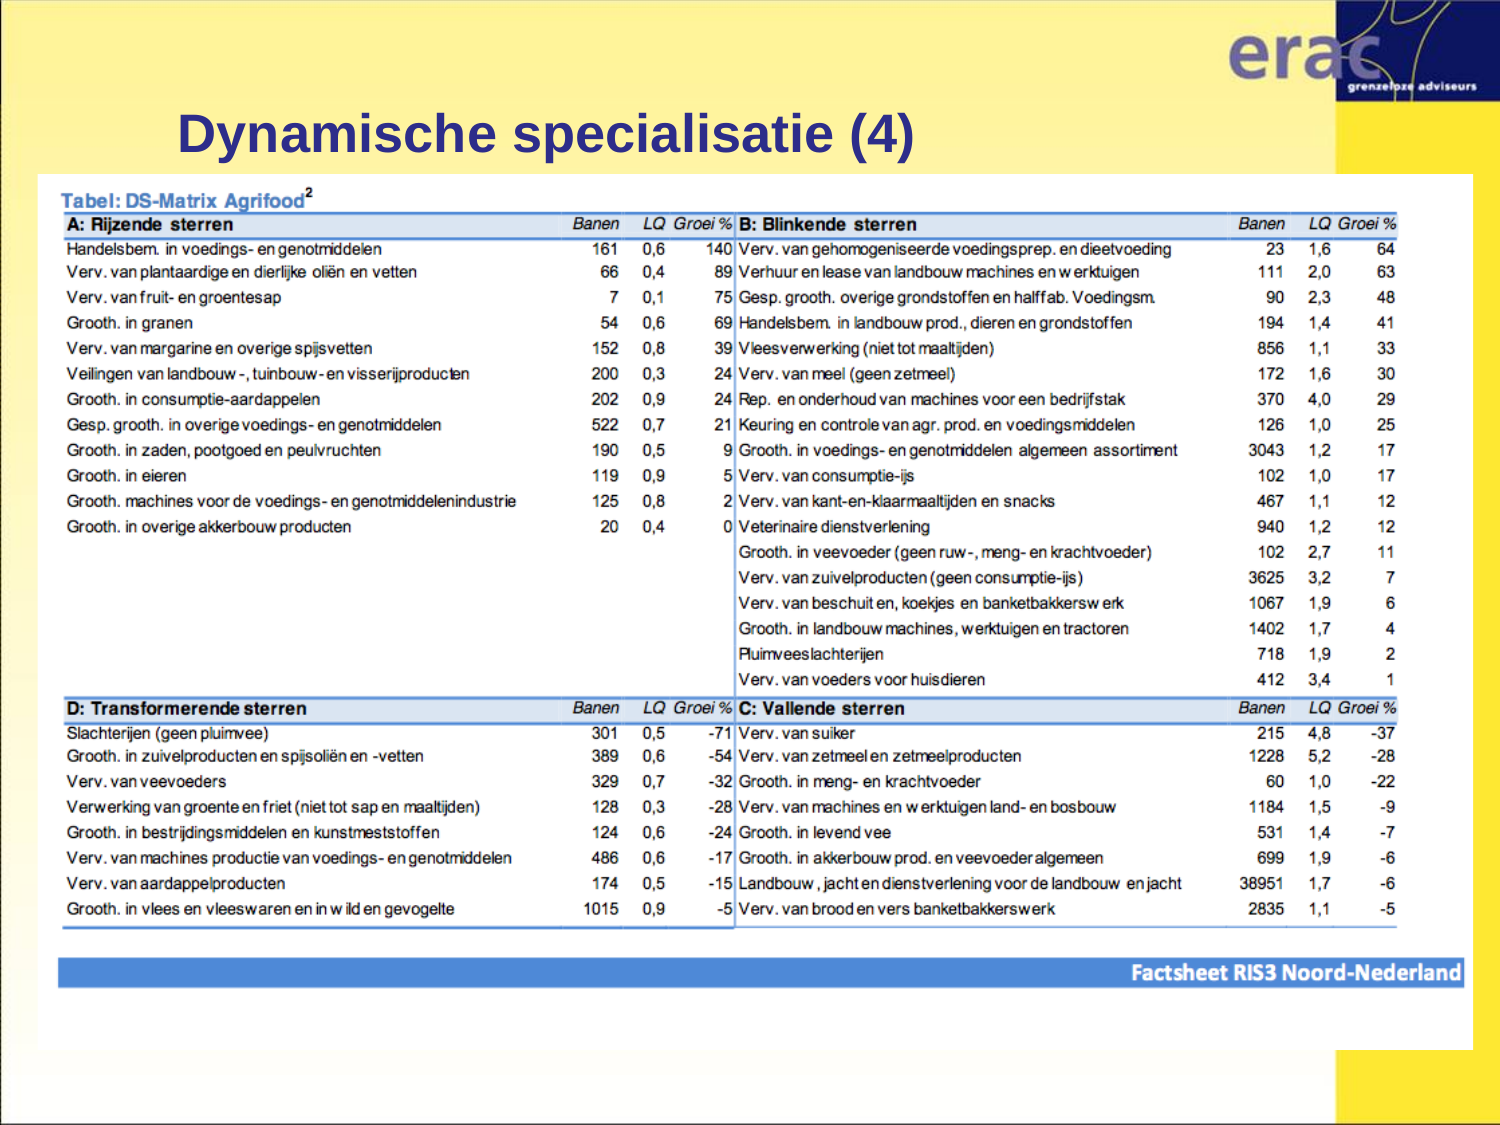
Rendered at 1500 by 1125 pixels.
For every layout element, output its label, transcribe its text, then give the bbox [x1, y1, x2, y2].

title Dynamische specialisatie (4) [162, 37, 1344, 173]
picture [0, 0, 1500, 1125]
